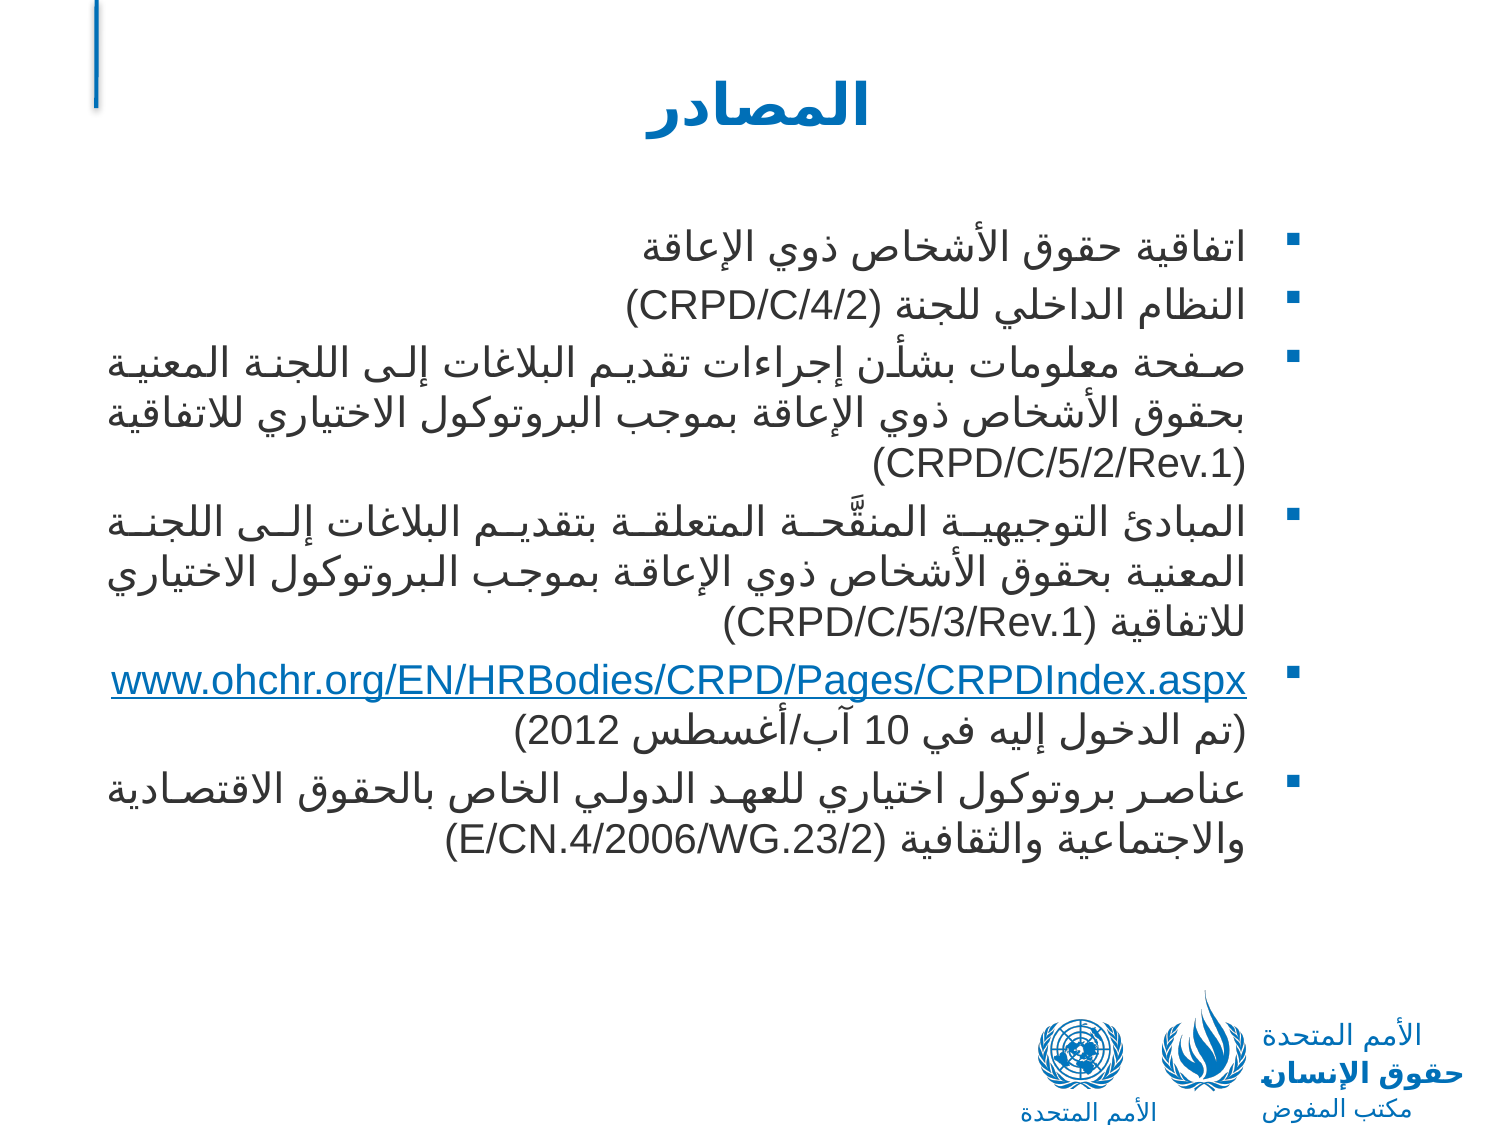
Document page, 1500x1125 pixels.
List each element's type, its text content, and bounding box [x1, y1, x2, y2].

text_box الأمم المتحدة [982, 1089, 1195, 1125]
picture [1037, 990, 1457, 1107]
list اتفاقية حقوق الأشخاص ذوي الإعاقة النظام الداخلي للجنة (CRPD/C/4/2) صفحة معلومات بشأن إجراءات تقديم البلاغات إلى اللجنة المعنية بحقوق الأشخاص ذوي الإعاقة بموجب البروتوكول الاختياري للاتفاقية (CRPD/C/5/2/Rev.1) المبادئ التوجيهية المنقَّحة المتعلقة بتقديم البلاغات إلى اللجنة المعنية بحقوق الأشخاص ذوي الإعاقة بموجب البروتوكول الاختياري للاتفاقية (CRPD/C/5/3/Rev.1) www.ohchr.org/EN/HRBodies/CRPD/Pages/CRPDIndex.aspx (تم الدخول إليه في 10 آب/أغسطس 2012) عناصر بروتوكول اختياري للعهد الدولي الخاص بالحقوق الاقتصادية والاجتماعية والثقافية (E/CN.4/2006/WG.23/2) [91, 212, 1319, 813]
text_box الأمم المتحدة حقوق الإنسان مكتب المفوض السامي [1246, 1009, 1500, 1098]
title المصادر [57, 59, 1463, 248]
